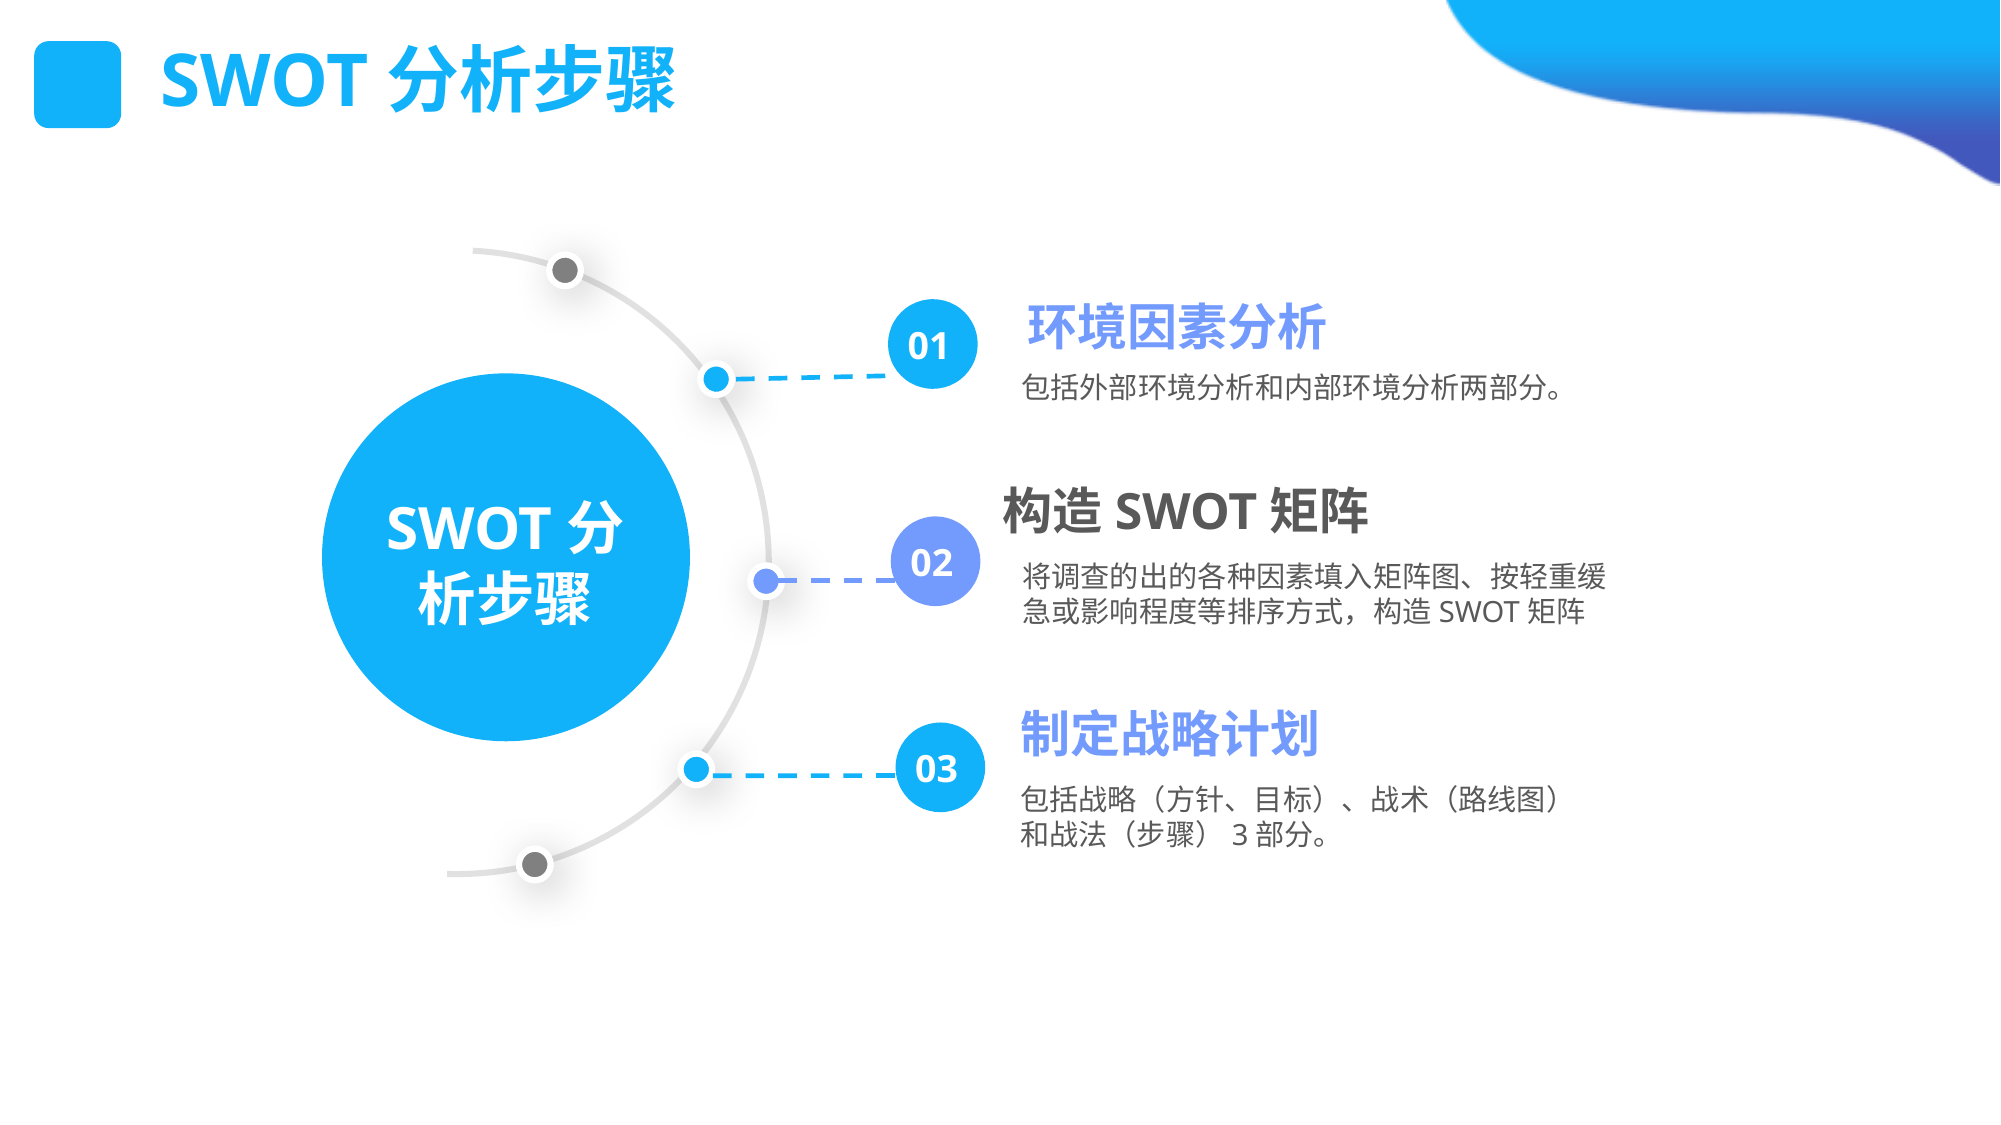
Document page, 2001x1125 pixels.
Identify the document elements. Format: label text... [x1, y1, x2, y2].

text_box SWOT分析步骤 [149, 28, 891, 128]
picture [1445, 0, 2000, 186]
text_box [141, 247, 909, 878]
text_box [909, 472, 1646, 638]
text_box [909, 287, 1657, 413]
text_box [909, 694, 1608, 860]
